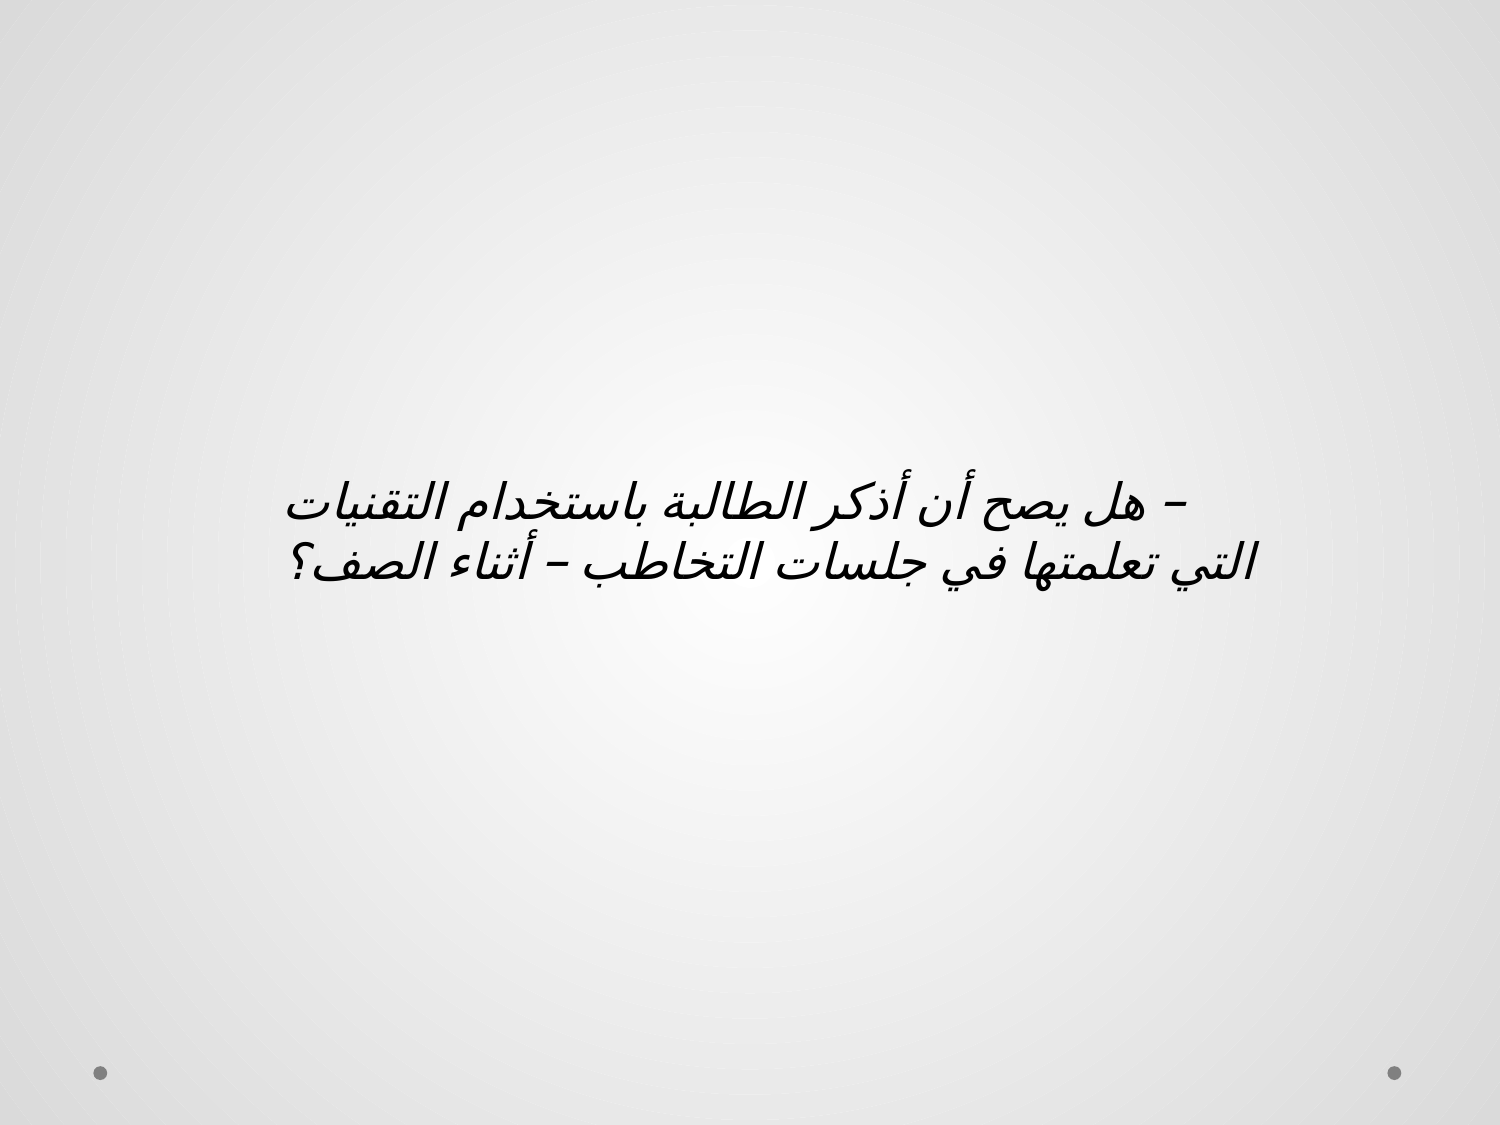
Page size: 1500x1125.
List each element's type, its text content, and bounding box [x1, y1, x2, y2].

text_box هل يصح أن أذكر الطالبة باستخدام التقنيات – التي تعلمتها في جلسات التخاطب – أثناء الصف؟ [268, 462, 1283, 598]
